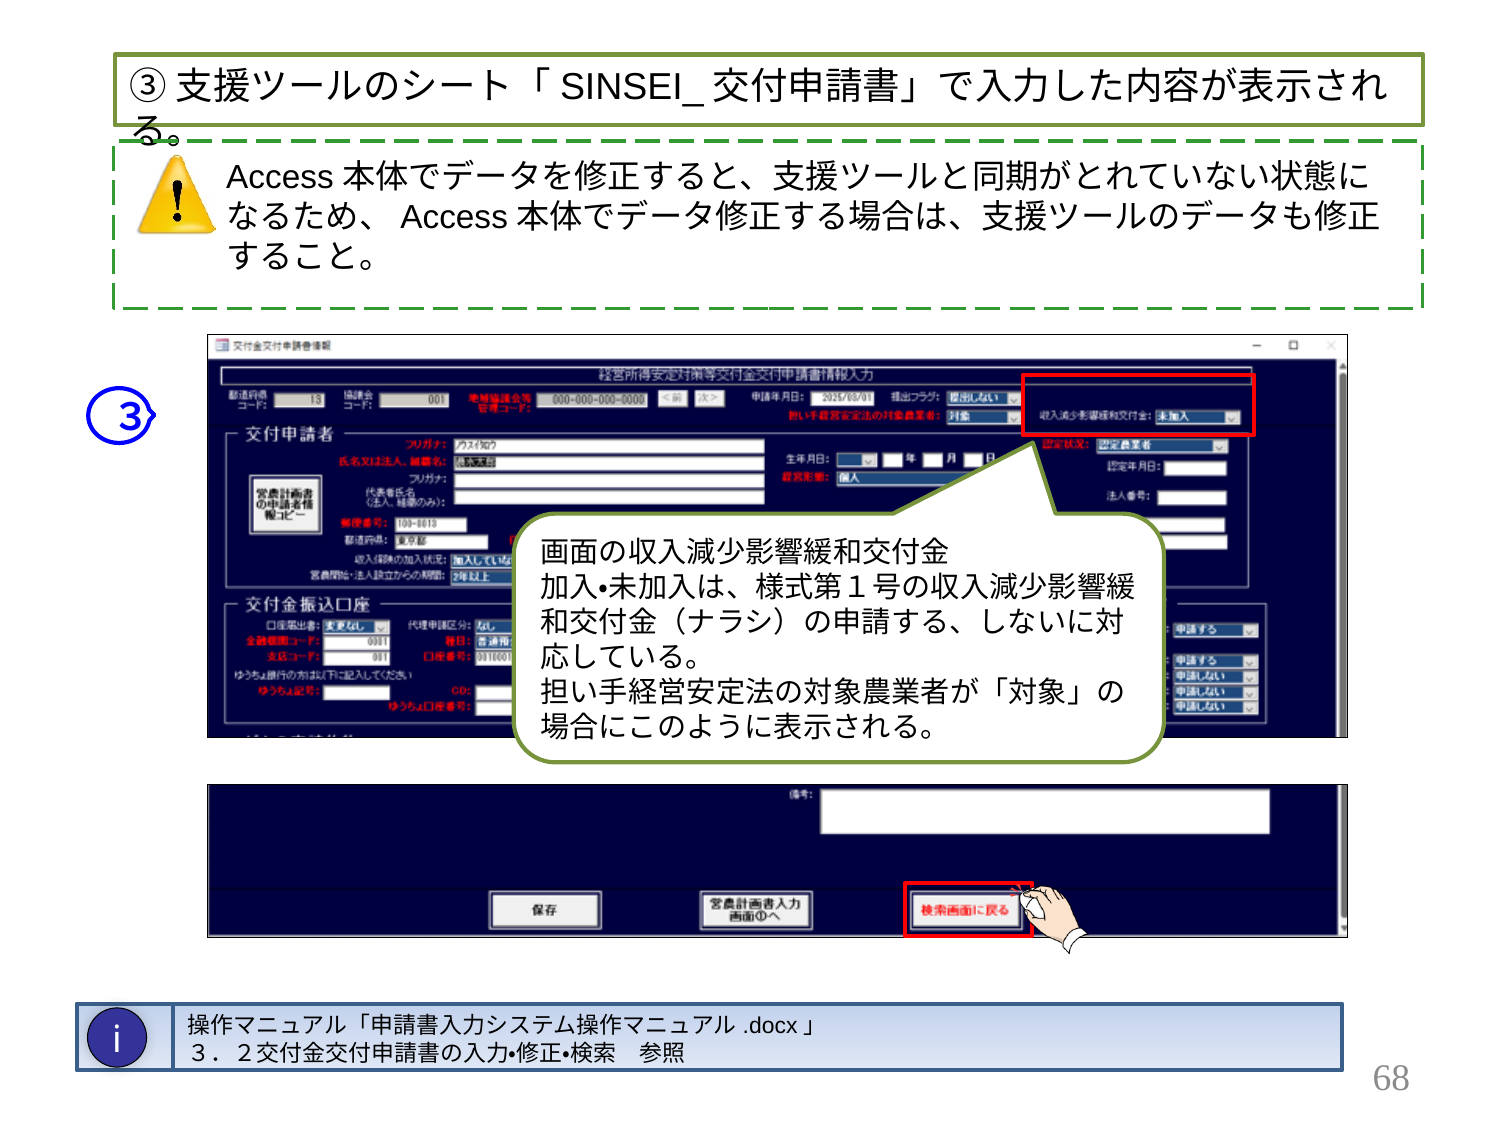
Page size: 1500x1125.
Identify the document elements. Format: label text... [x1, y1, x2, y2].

text_box ３ [86, 386, 156, 446]
picture [206, 334, 1348, 739]
text_box ③支援ツールのシート「SINSEI_交付申請書」で入力した内容が表示される。 [113, 52, 1425, 127]
text_box 画面の収入減少影響緩和交付金 加入・未加入は、様式第１号の収入減少影響緩和交付金（ナラシ）の申請する、しないに対応している。 担い手経営安定法の対象農業者が「対象」の場合にこのように表示される。 [519, 746, 1159, 765]
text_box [76, 1003, 1343, 1071]
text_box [113, 140, 1423, 309]
picture [207, 784, 1349, 959]
slide_number 67 [1074, 1045, 1425, 1106]
